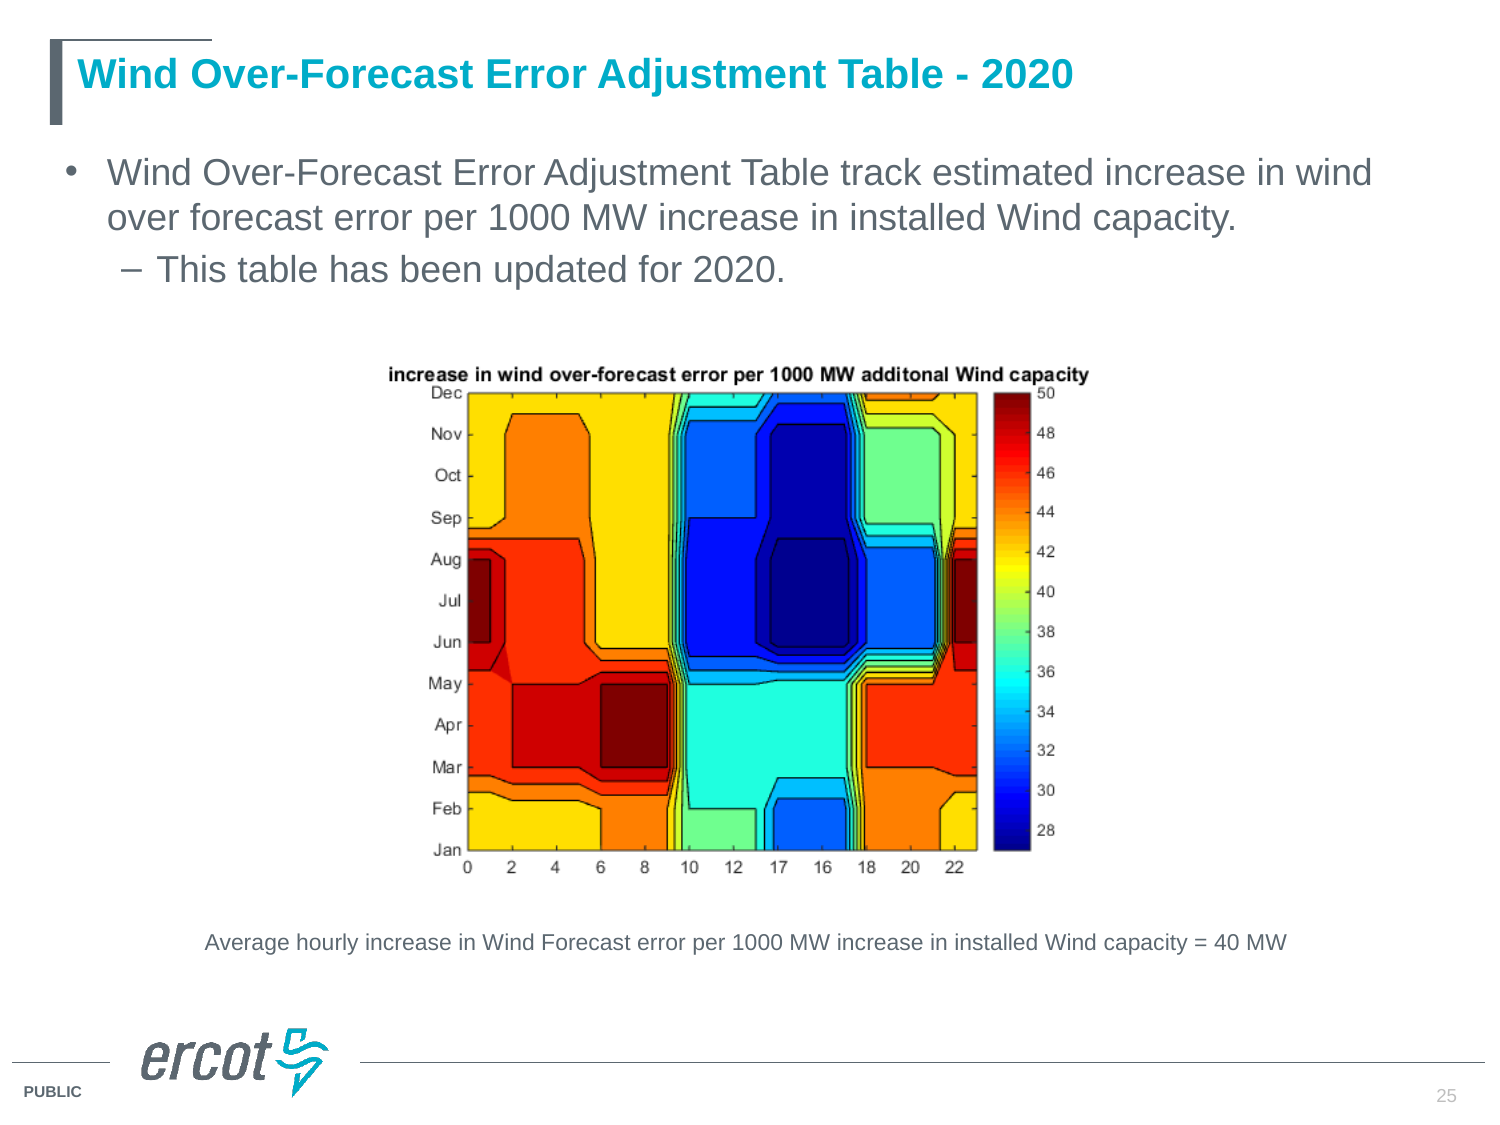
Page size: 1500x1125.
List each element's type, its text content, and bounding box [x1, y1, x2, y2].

text_box Average hourly increase in Wind Forecast error per 1000 MW increase in installed Wind capacity = 40 MW [189, 919, 1310, 962]
list Wind Over-Forecast Error Adjustment Table track estimated increase in wind over forecast error per 1000 MW increase in installed Wind capacity. This table has been updated for 2020. [50, 140, 1450, 972]
picture [383, 352, 1129, 912]
title Wind Over-Forecast Error Adjustment Table - 2020 [62, 39, 1450, 125]
picture [137, 1024, 332, 1100]
